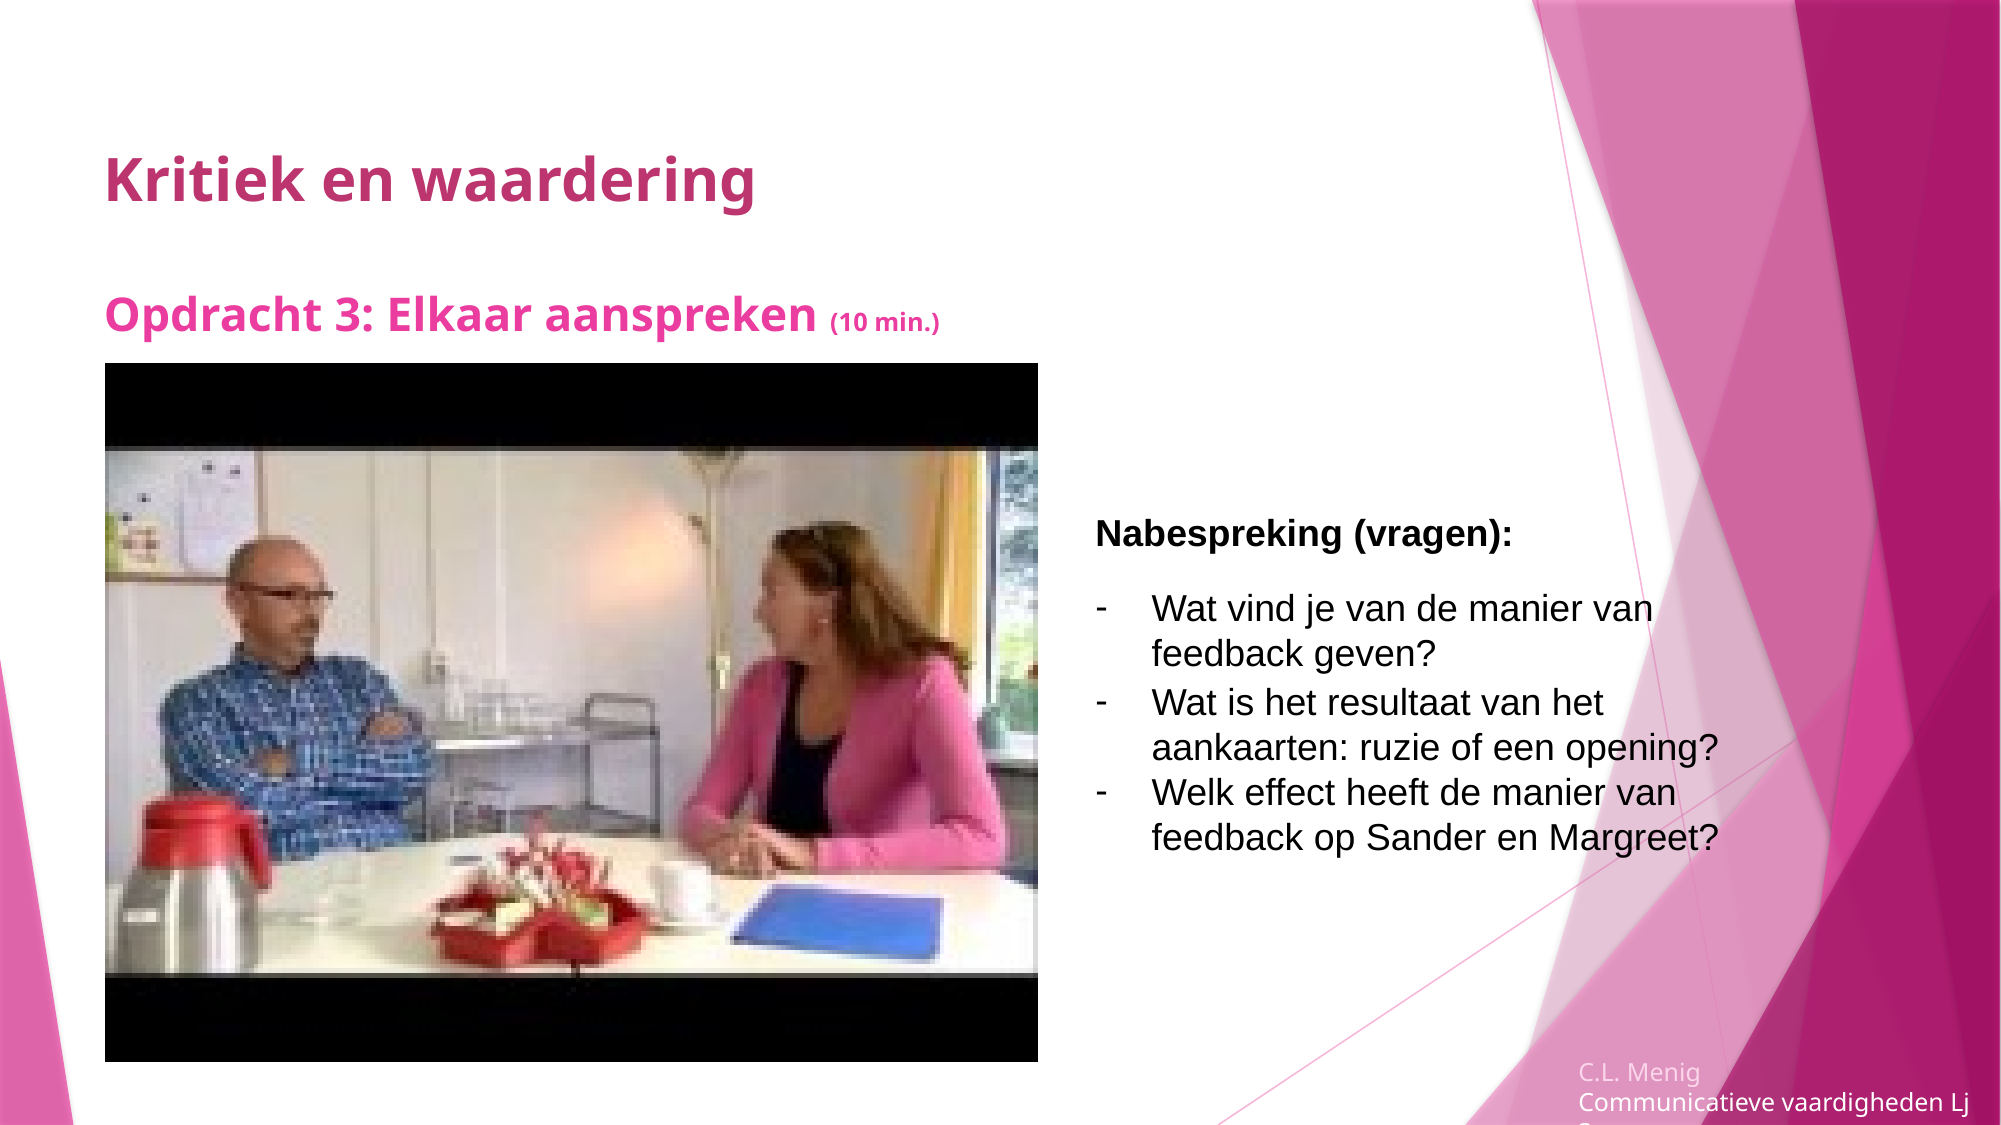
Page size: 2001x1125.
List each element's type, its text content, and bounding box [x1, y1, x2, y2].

text_box C.L. Menig Communicatieve vaardigheden Lj 3 [1563, 1049, 2000, 1125]
text_box Kritiek en waardering Opdracht 3: Elkaar aanspreken (10 min.) [88, 133, 1499, 351]
text_box Nabespreking (vragen): Wat vind je van de manier van feedback geven? Wat is het resultaat van het aankaarten: ruzie of een opening? Welk effect heeft de manier van feedback op Sander en Margreet? [1080, 498, 1815, 911]
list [104, 362, 1039, 1064]
